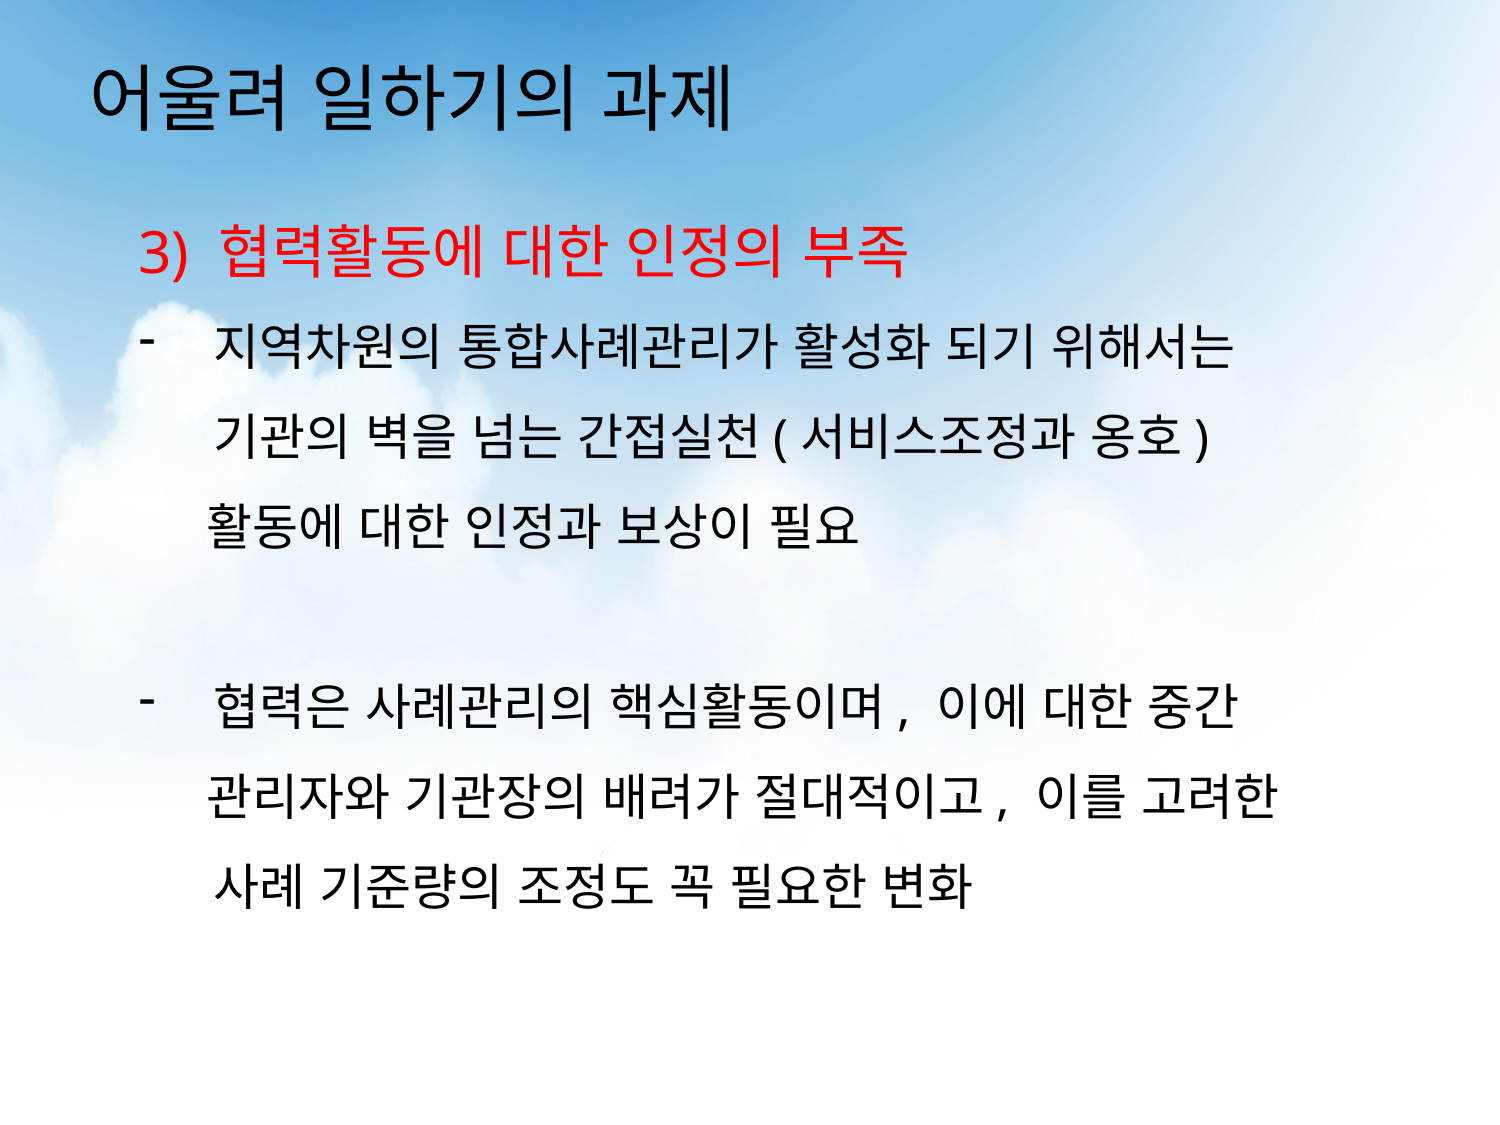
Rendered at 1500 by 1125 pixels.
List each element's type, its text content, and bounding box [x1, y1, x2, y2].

picture [0, 0, 1500, 856]
title 어울려 일하기의 과제 [75, 45, 1424, 161]
text_box 3) 협력활동에 대한 인정의 부족 지역차원의 통합사례관리가 활성화 되기 위해서는 기관의 벽을 넘는 간접실천(서비스조정과 옹호) 활동에 대한 인정과 보상이 필요 협력은 사례관리의 핵심활동이며, 이에 대한 중간 관리자와 기관장의 배려가 절대적이고, 이를 고려한 사례 기준량의 조정도 꼭 필요한 변화 [123, 172, 1400, 923]
